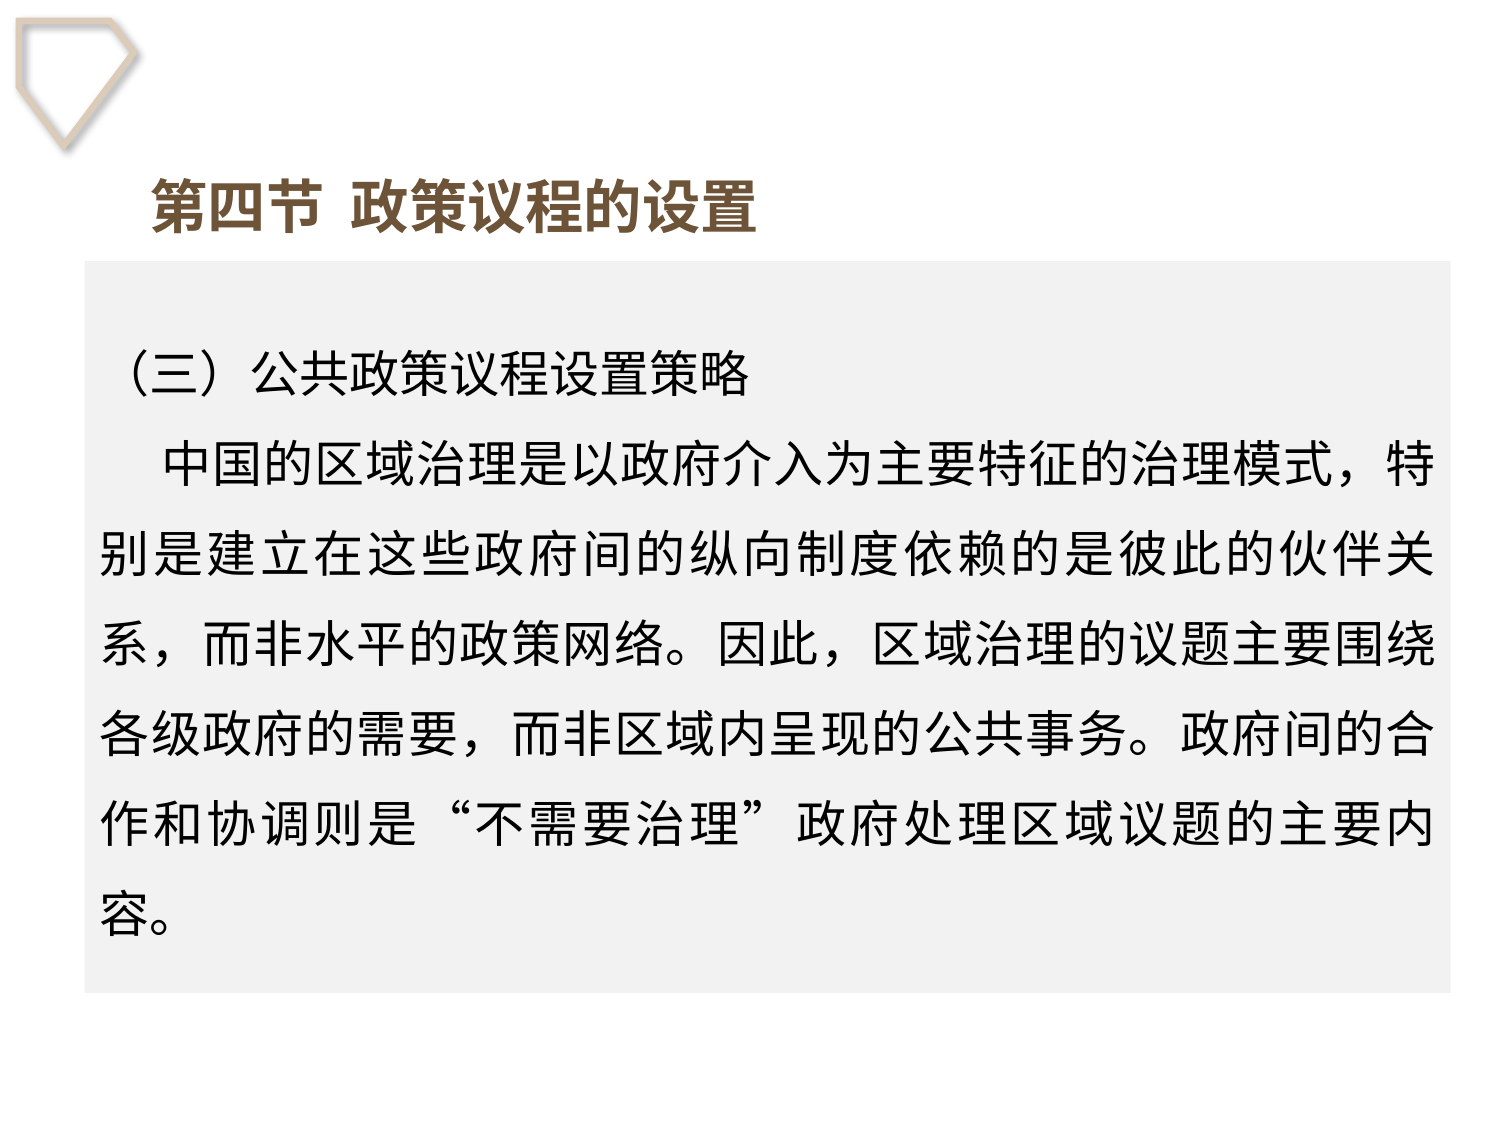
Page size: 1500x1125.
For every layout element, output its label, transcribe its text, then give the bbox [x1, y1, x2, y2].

text_box （三）公共政策议程设置策略 中国的区域治理是以政府介入为主要特征的治理模式，特别是建立在这些政府间的纵向制度依赖的是彼此的伙伴关系，而非水平的政策网络。因此，区域治理的议题主要围绕各级政府的需要，而非区域内呈现的公共事务。政府间的合作和协调则是“不需要治理”政府处理区域议题的主要内容。 [84, 260, 1452, 994]
text_box 第四节 政策议程的设置 [134, 162, 954, 248]
